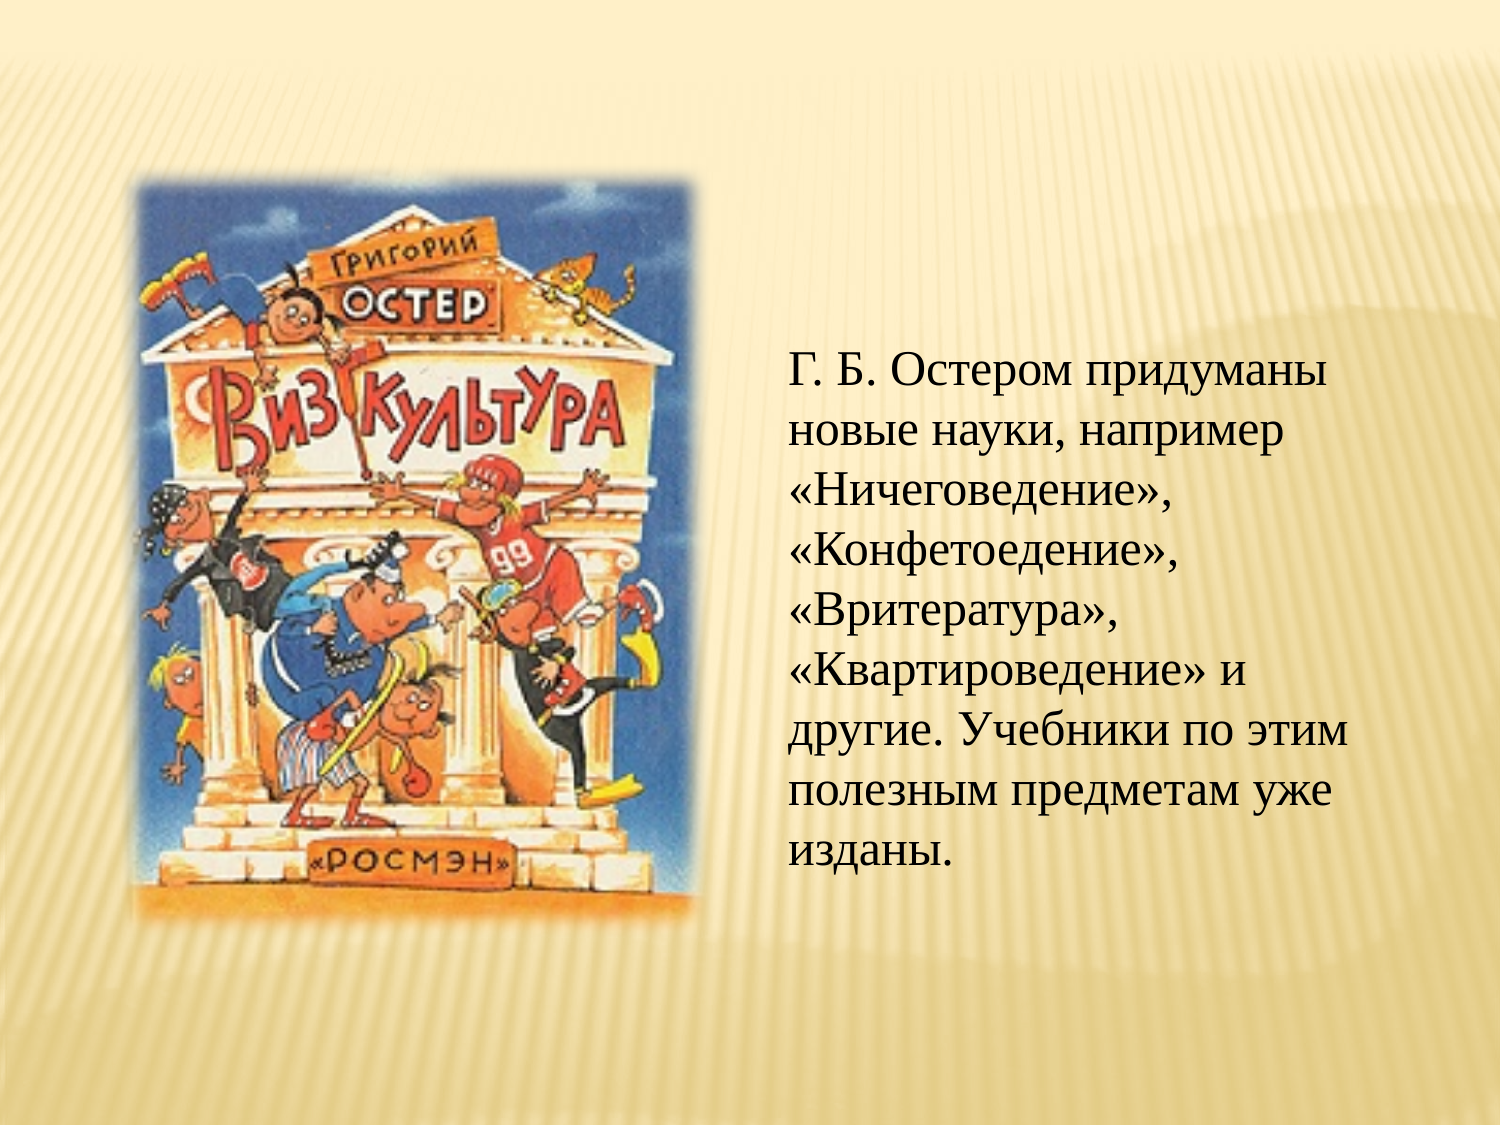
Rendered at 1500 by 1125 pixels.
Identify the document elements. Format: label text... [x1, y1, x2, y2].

picture [116, 163, 711, 938]
text_box Г. Б. Остером придуманы новые науки, например «Ничеговедение», «Конфетоедение», «Вритература», «Квартироведение» и другие. Учебники по этим полезным предметам уже изданы. [773, 328, 1395, 883]
